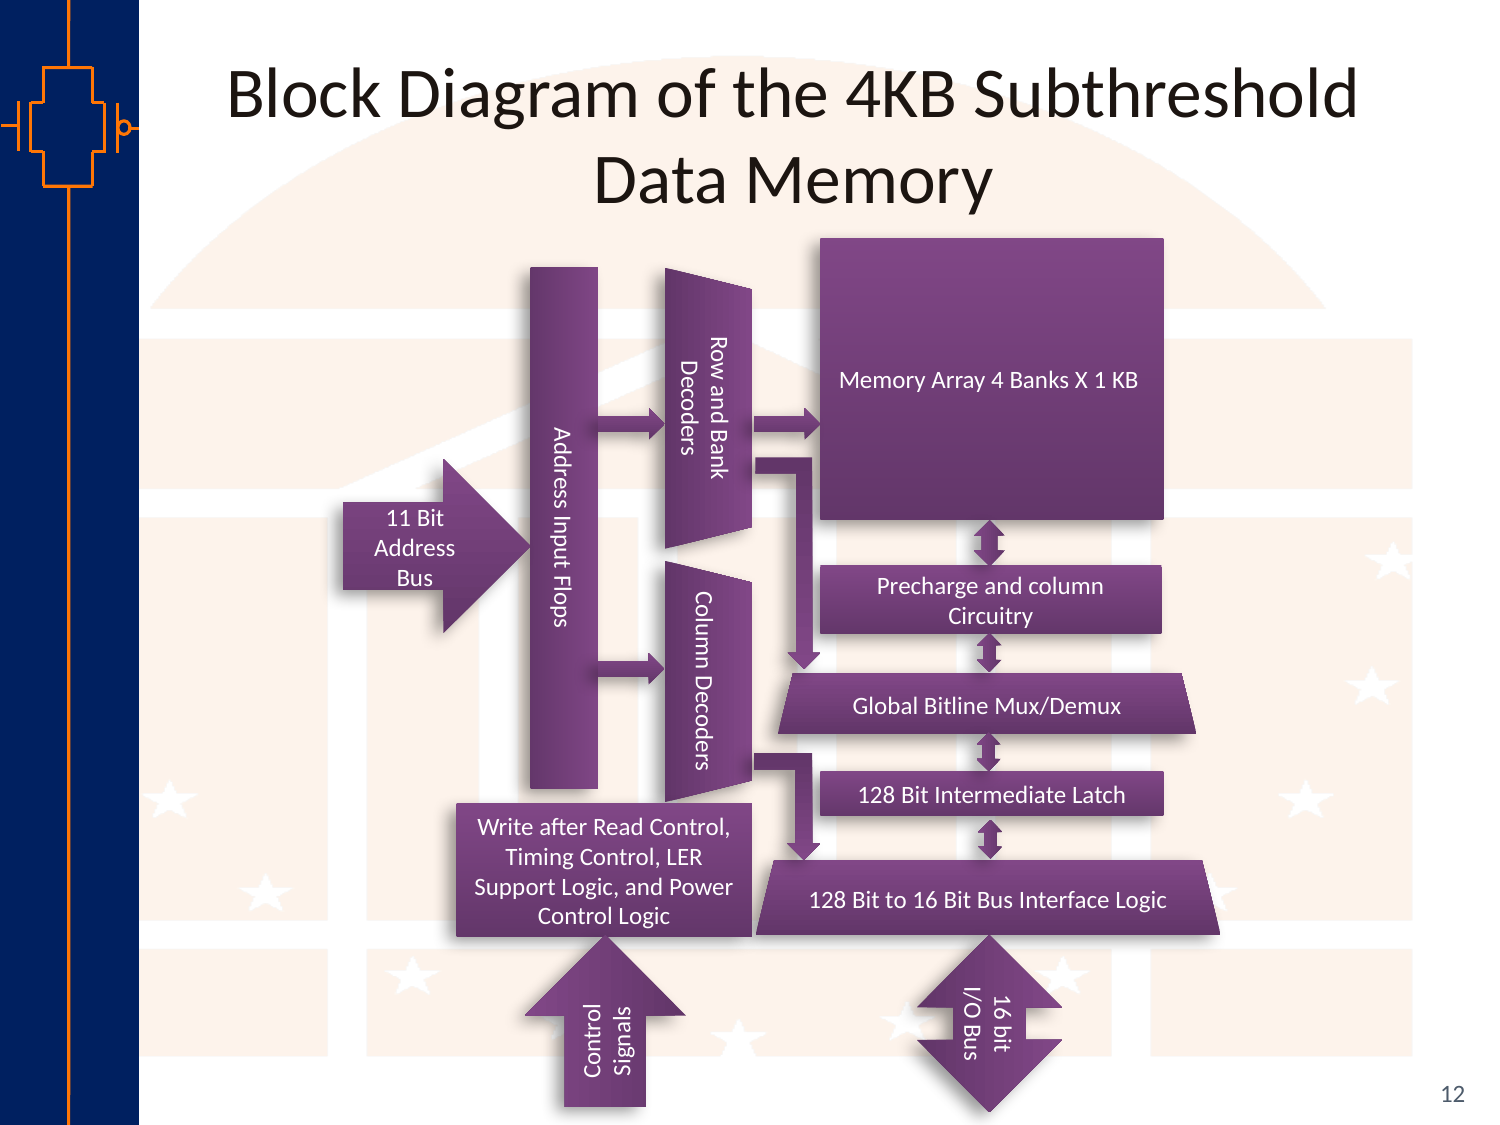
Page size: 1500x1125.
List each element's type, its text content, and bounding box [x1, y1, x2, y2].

slide_number 12 [1425, 1062, 1488, 1123]
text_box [342, 222, 1221, 1113]
title Block Diagram of the 4KB Subthreshold Data Memory [200, 37, 1388, 225]
